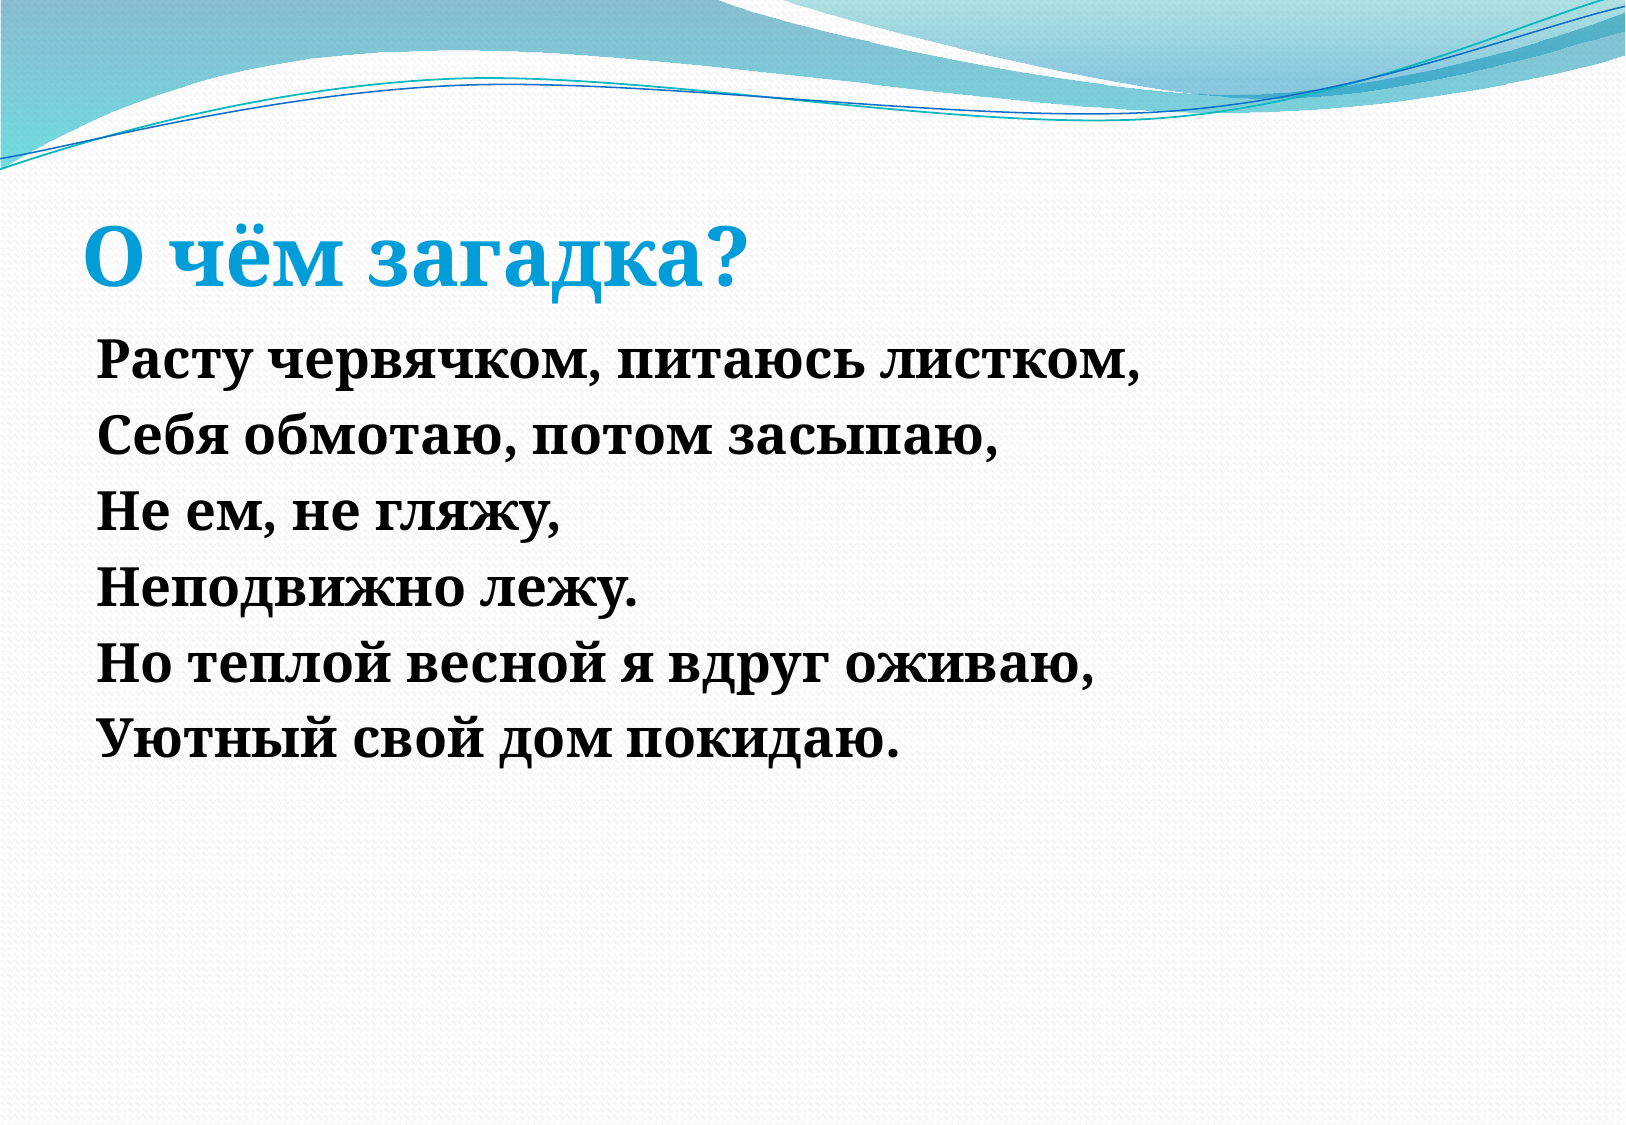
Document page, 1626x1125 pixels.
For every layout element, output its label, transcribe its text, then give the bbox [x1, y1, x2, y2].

title О чём загадка? [81, 115, 1544, 303]
list Расту червячком, питаюсь листком, Себя обмотаю, потом засыпаю, Не ем, не гляжу, Неподвижно лежу. Но теплой весной я вдруг оживаю, Уютный свой дом покидаю. [81, 317, 1544, 1038]
